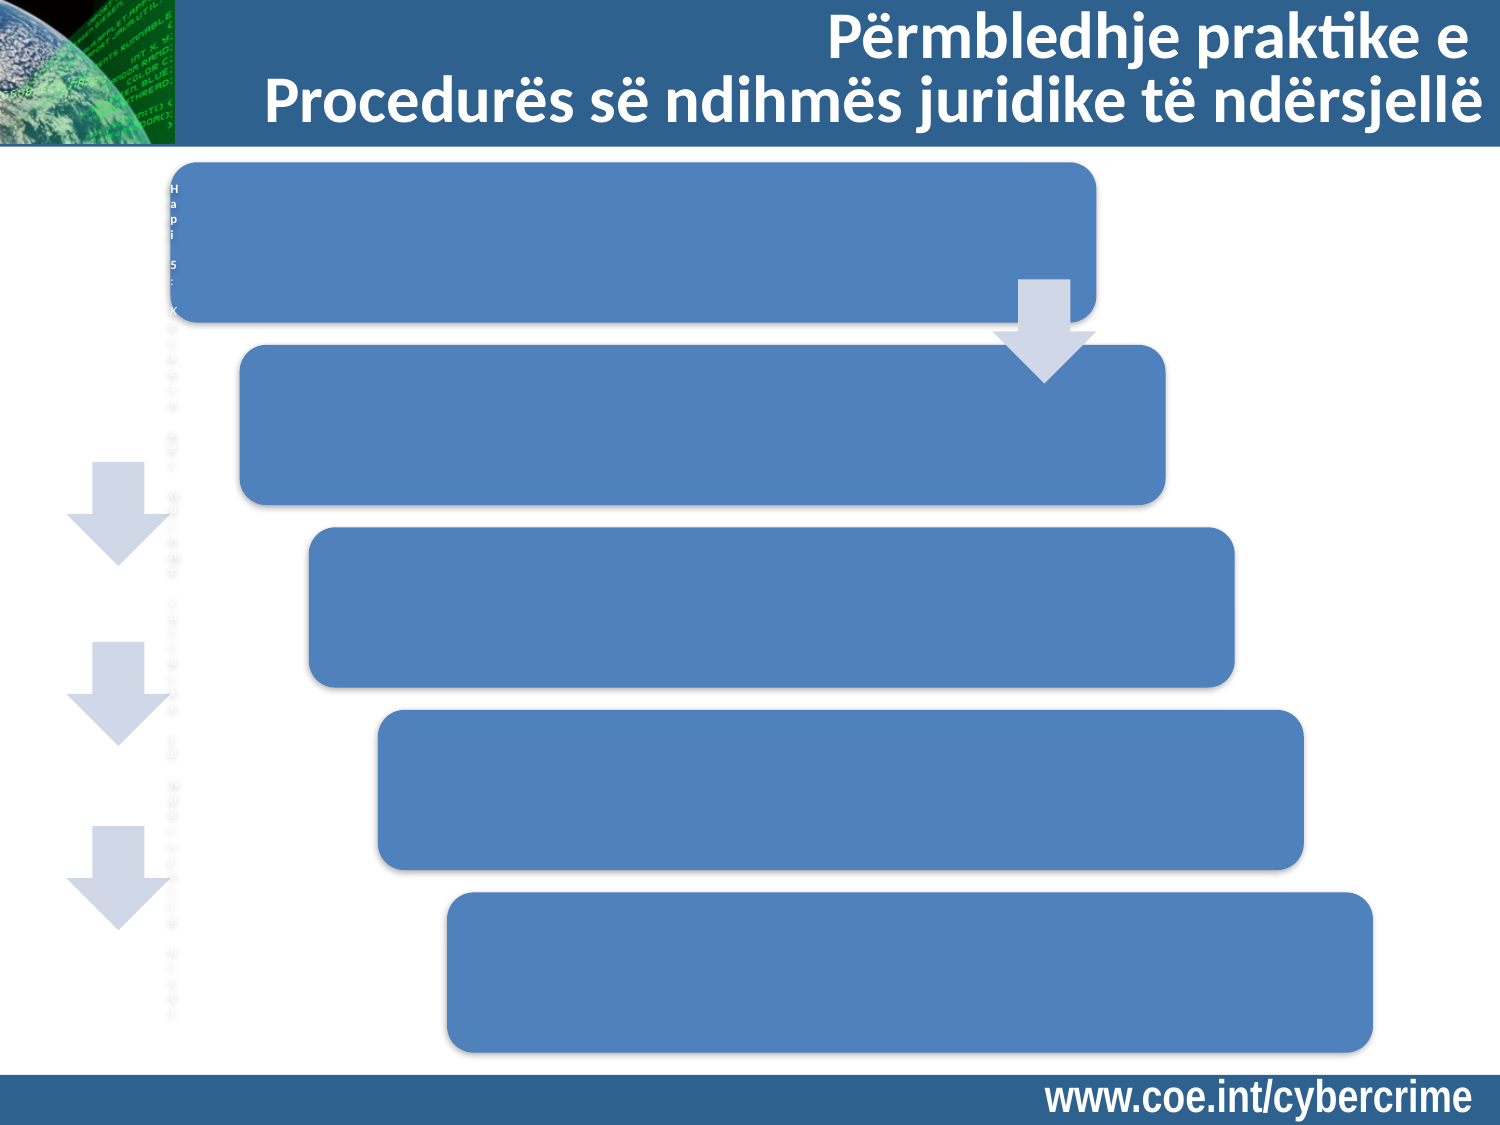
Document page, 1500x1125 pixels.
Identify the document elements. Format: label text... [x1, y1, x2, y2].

picture [0, 0, 175, 144]
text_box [170, 162, 1374, 1053]
text_box www.coe.int/cybercrime [1030, 1059, 1500, 1125]
text_box Përmbledhje praktike e Procedurës së ndihmës juridike të ndërsjellë [177, 0, 1500, 149]
text_box [0, 1073, 1030, 1125]
